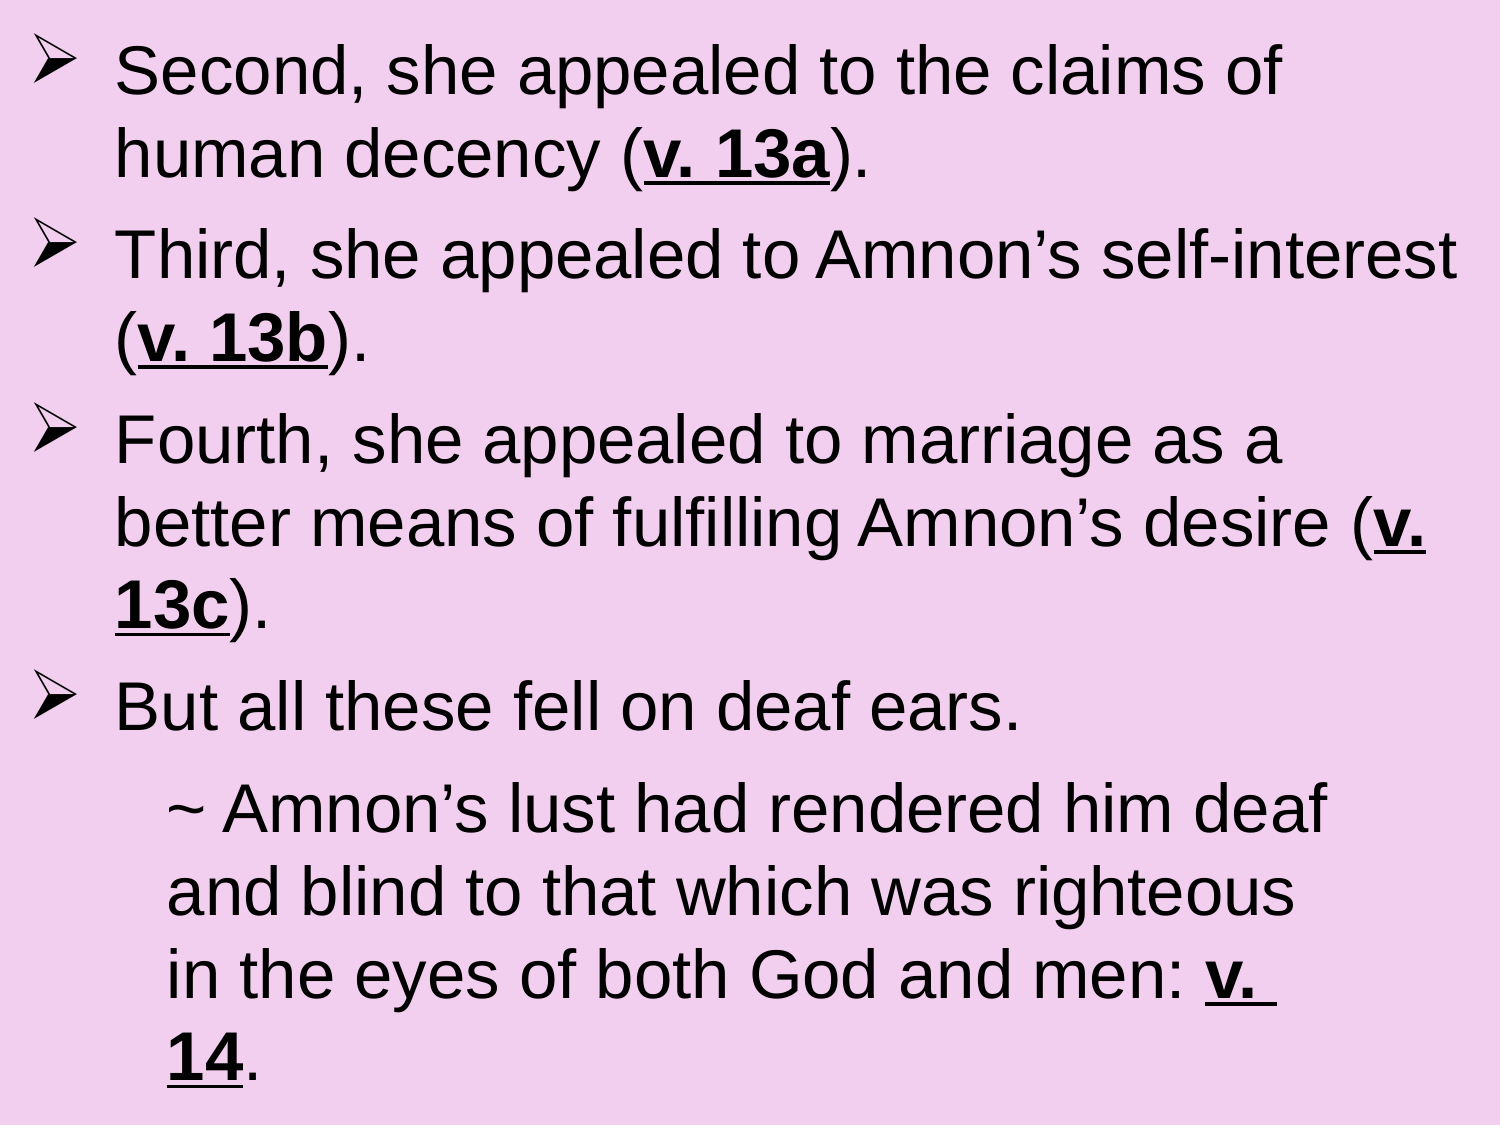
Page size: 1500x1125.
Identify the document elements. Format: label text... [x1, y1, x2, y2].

subtitle Second, she appealed to the claims of human decency (v. 13a). Third, she appealed to Amnon’s self-interest (v. 13b). Fourth, she appealed to marriage as a better means of fulfilling Amnon’s desire (v. 13c). But all these fell on deaf ears. ~ Amnon’s lust had rendered him deaf and blind to that which was righteous in the eyes of both God and men: v. 14. [13, 17, 1487, 1108]
